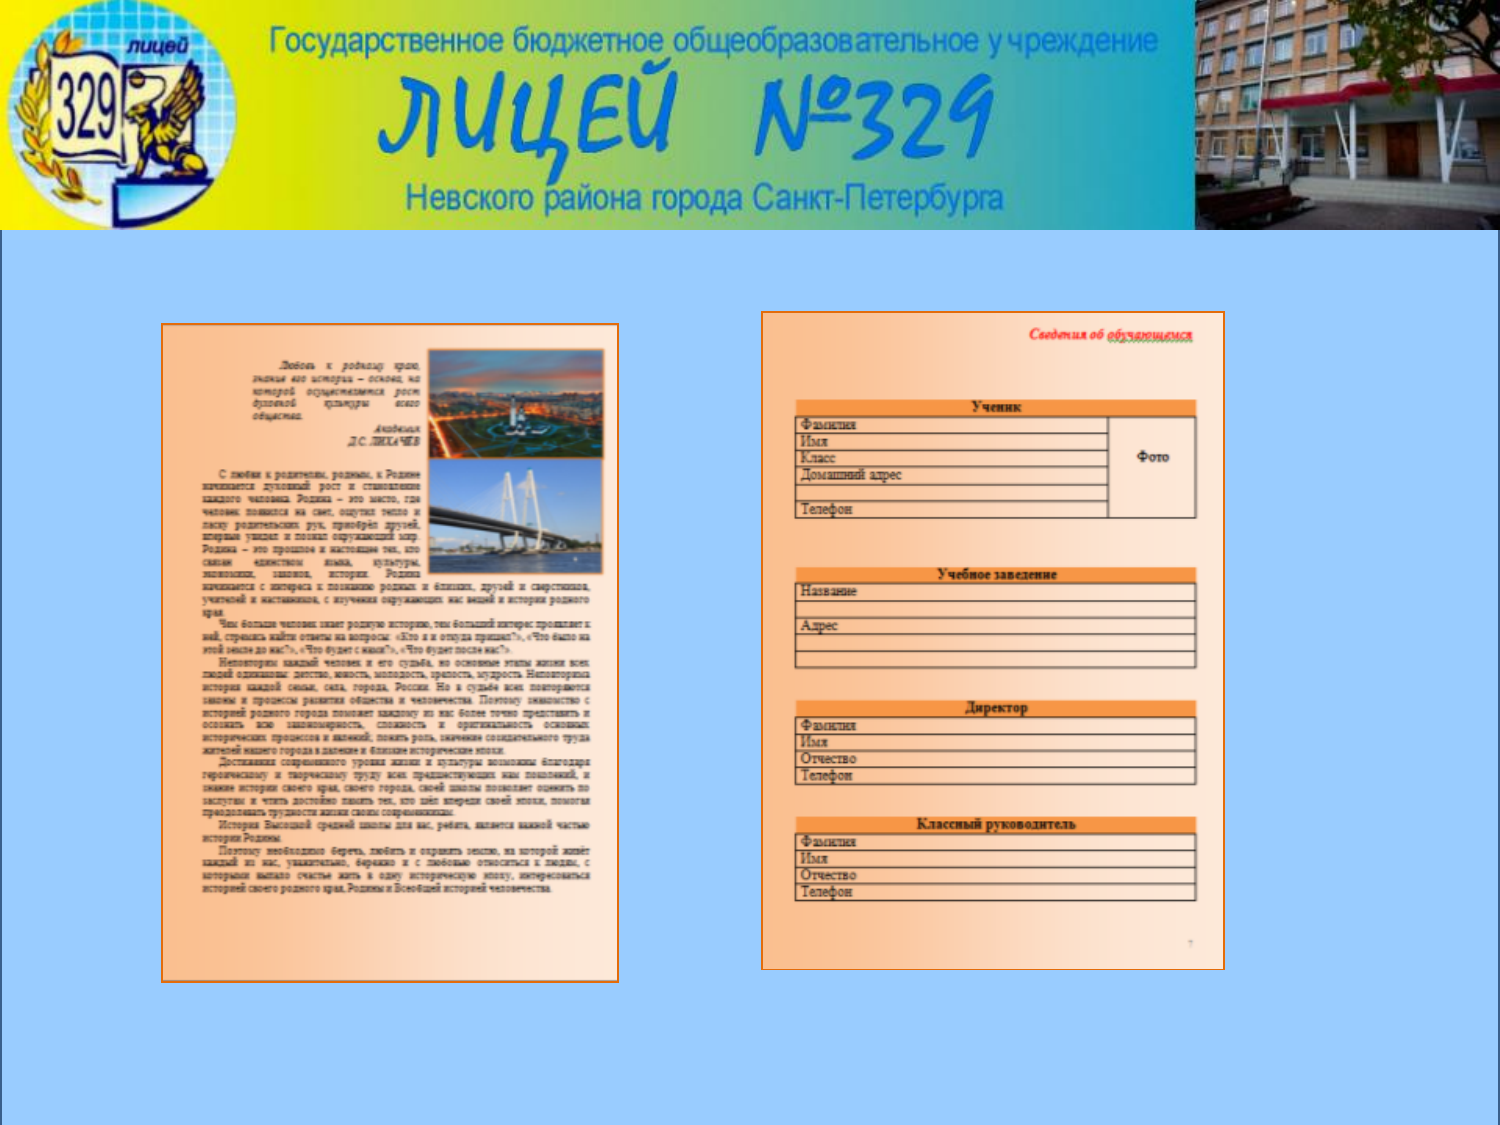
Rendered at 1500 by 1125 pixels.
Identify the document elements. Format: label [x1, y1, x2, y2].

text_box [0, 0, 1500, 1125]
picture [162, 324, 618, 982]
picture [762, 312, 1224, 969]
